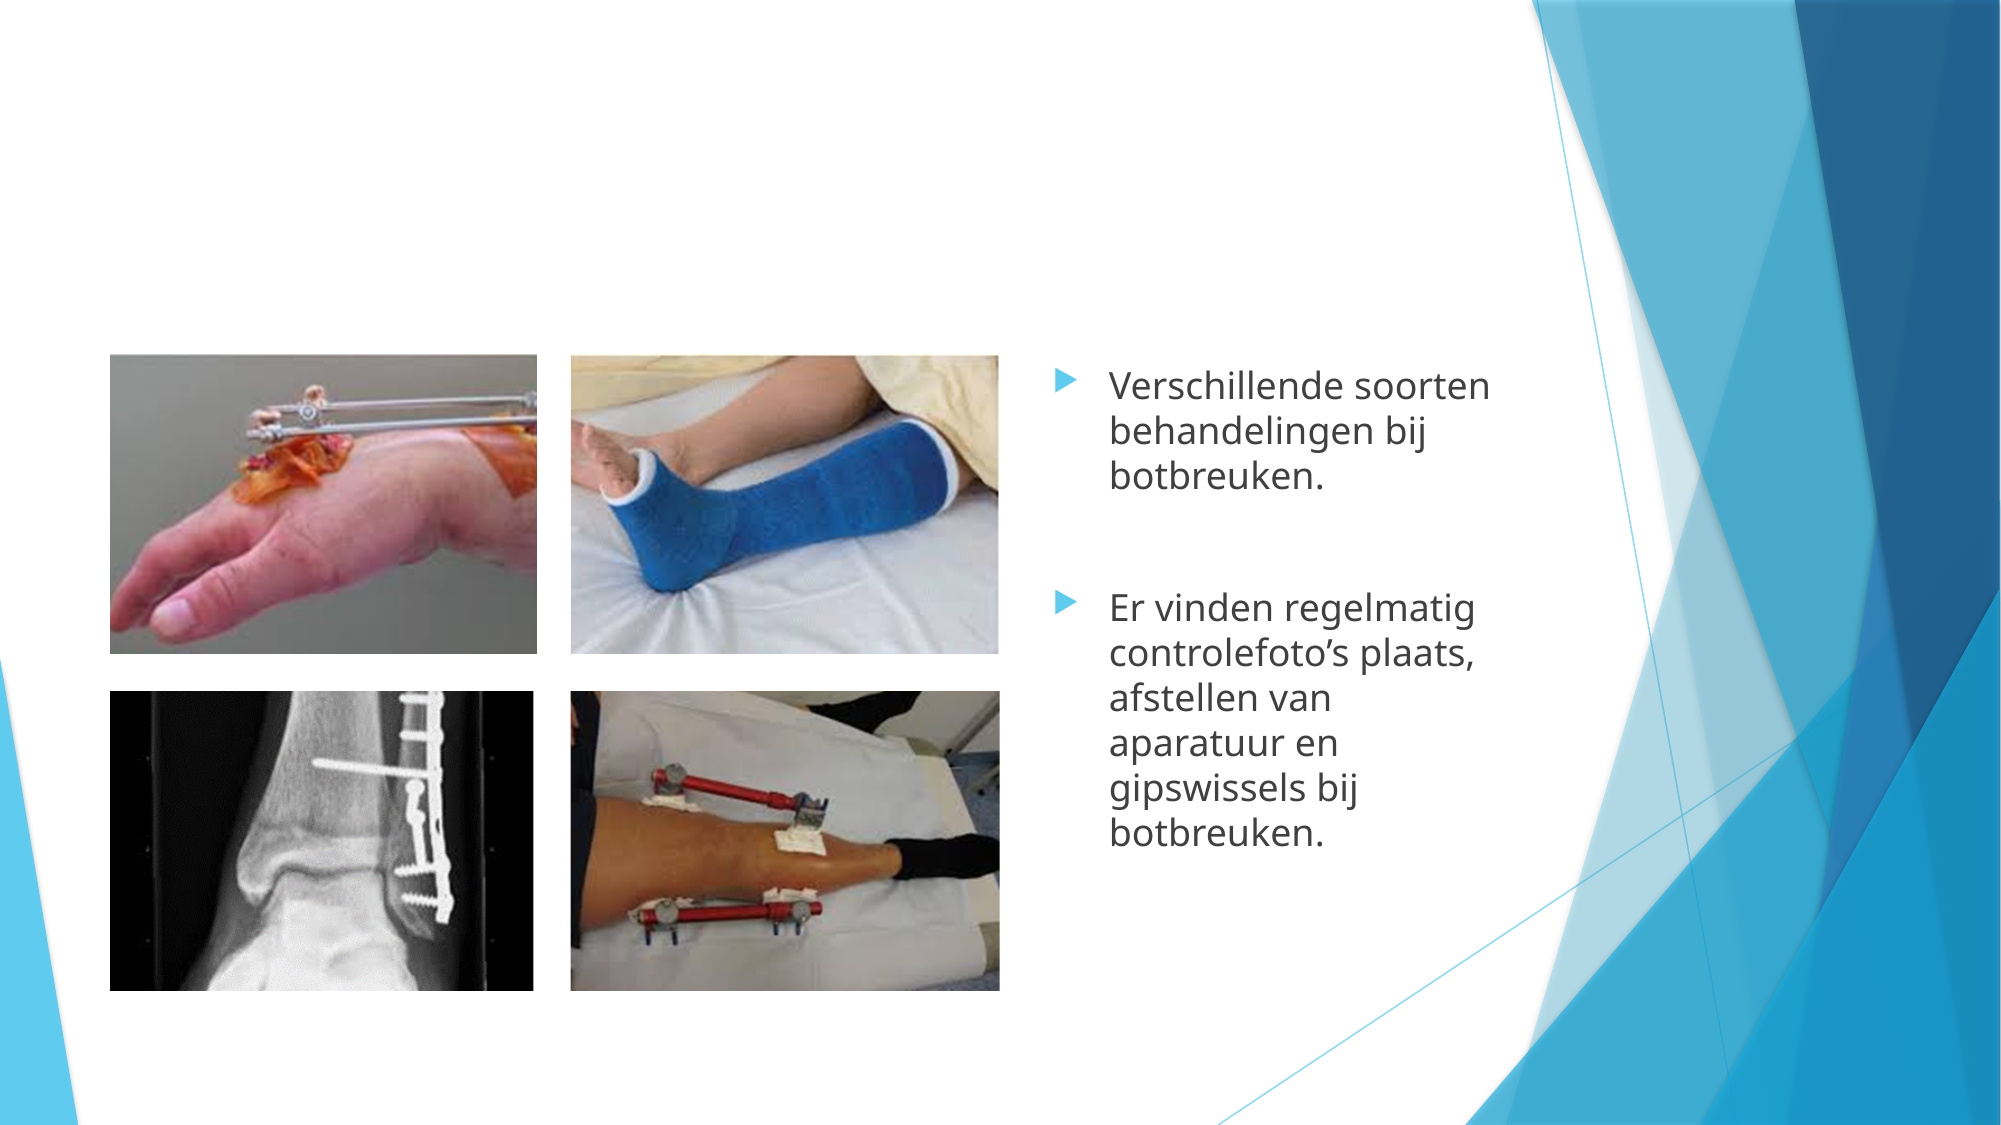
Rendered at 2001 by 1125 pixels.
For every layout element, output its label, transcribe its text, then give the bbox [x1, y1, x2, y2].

list Verschillende soorten behandelingen bij botbreuken. Er vinden regelmatig controlefoto’s plaats, afstellen van aparatuur en gipswissels bij botbreuken. [1037, 354, 1522, 992]
picture [570, 353, 1001, 655]
picture [109, 690, 534, 992]
picture [570, 690, 1001, 992]
text_box [0, 657, 80, 1125]
picture [109, 353, 538, 655]
